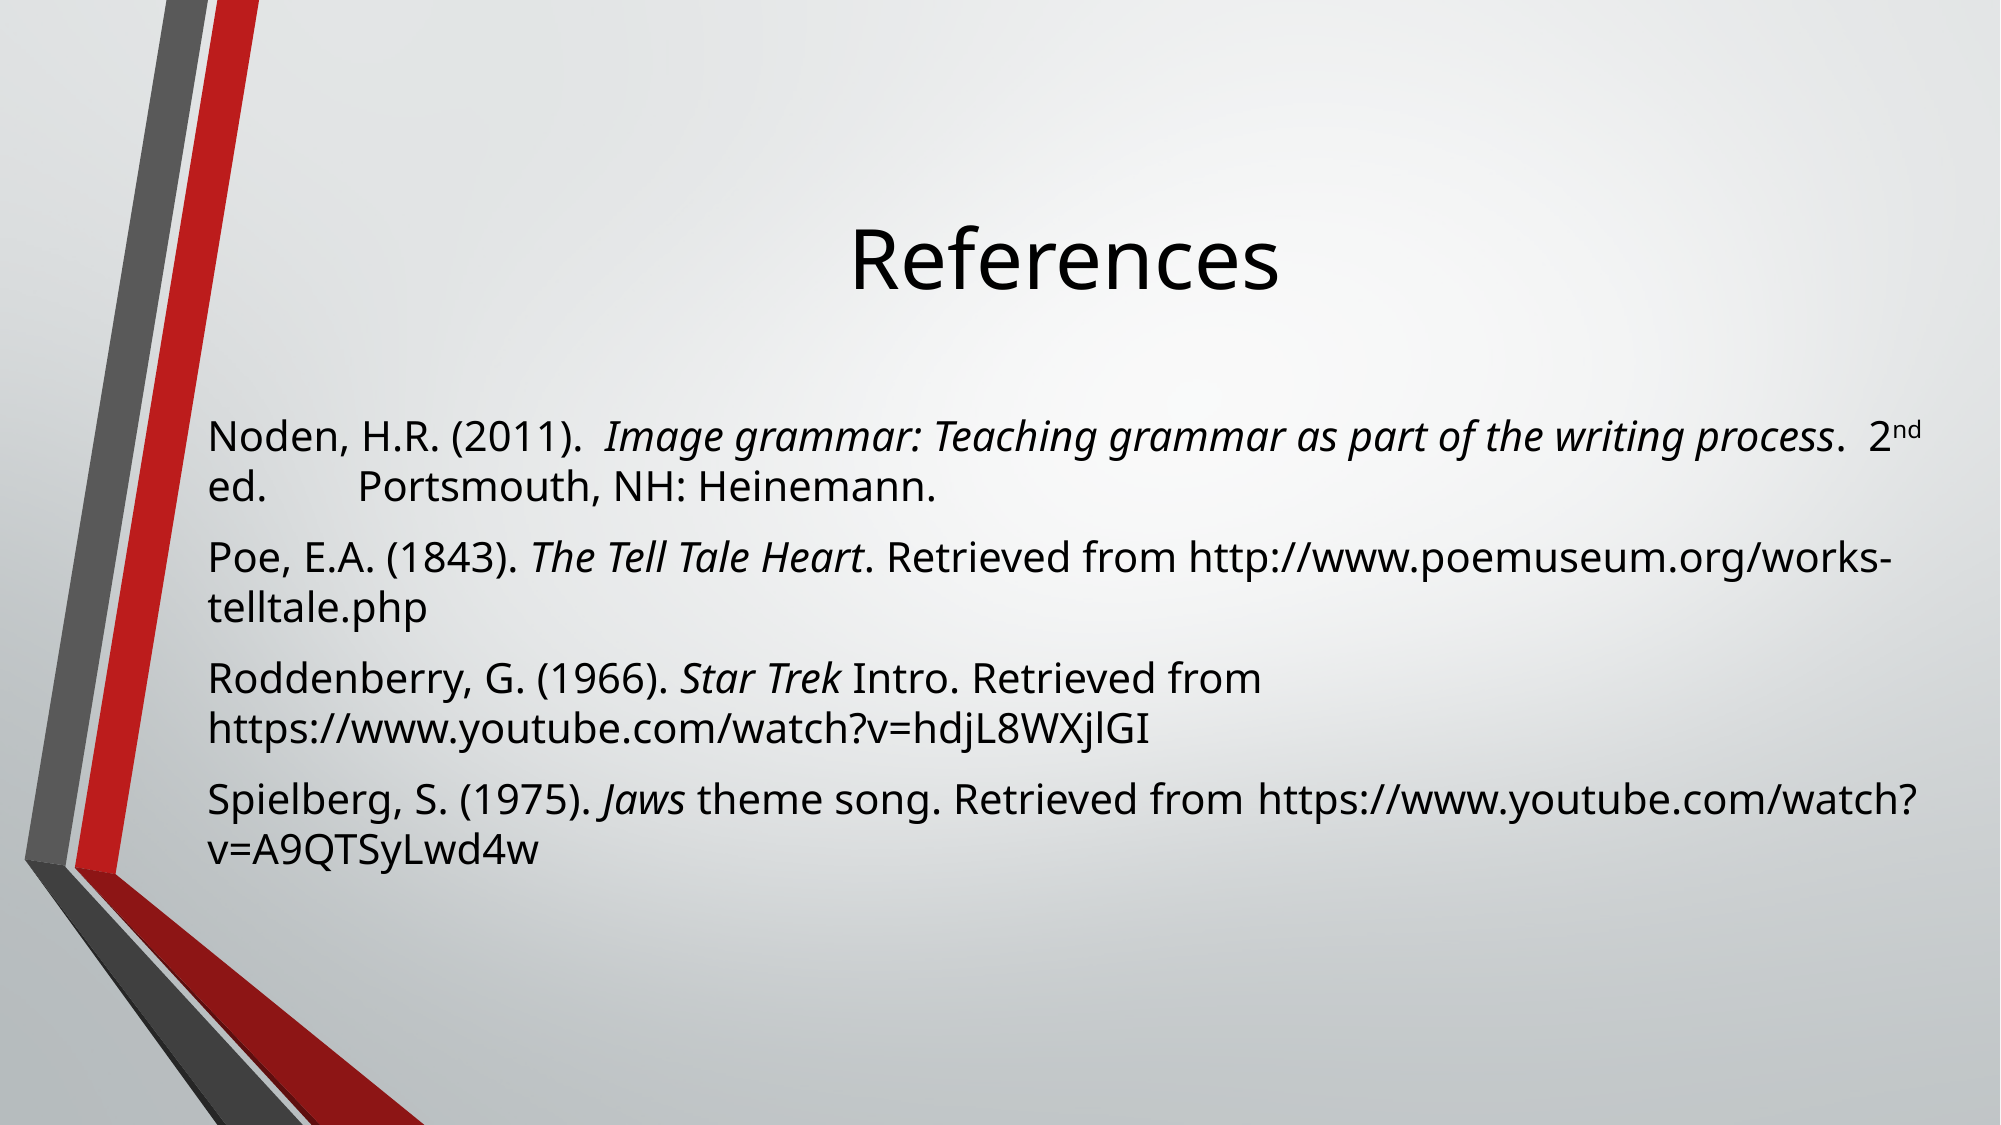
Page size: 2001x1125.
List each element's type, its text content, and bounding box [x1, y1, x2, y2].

title References [243, 112, 1887, 384]
list Noden, H.R. (2011). Image grammar: Teaching grammar as part of the writing process. 2nd ed. Portsmouth, NH: Heinemann. Poe, E.A. (1843). The Tell Tale Heart. Retrieved from http://www.poemuseum.org/works-telltale.php Roddenberry, G. (1966). Star Trek Intro. Retrieved from https://www.youtube.com/watch?v=hdjL8WXjlGI Spielberg, S. (1975). Jaws theme song. Retrieved from https://www.youtube.com/watch?v=A9QTSyLwd4w [192, 384, 1967, 898]
